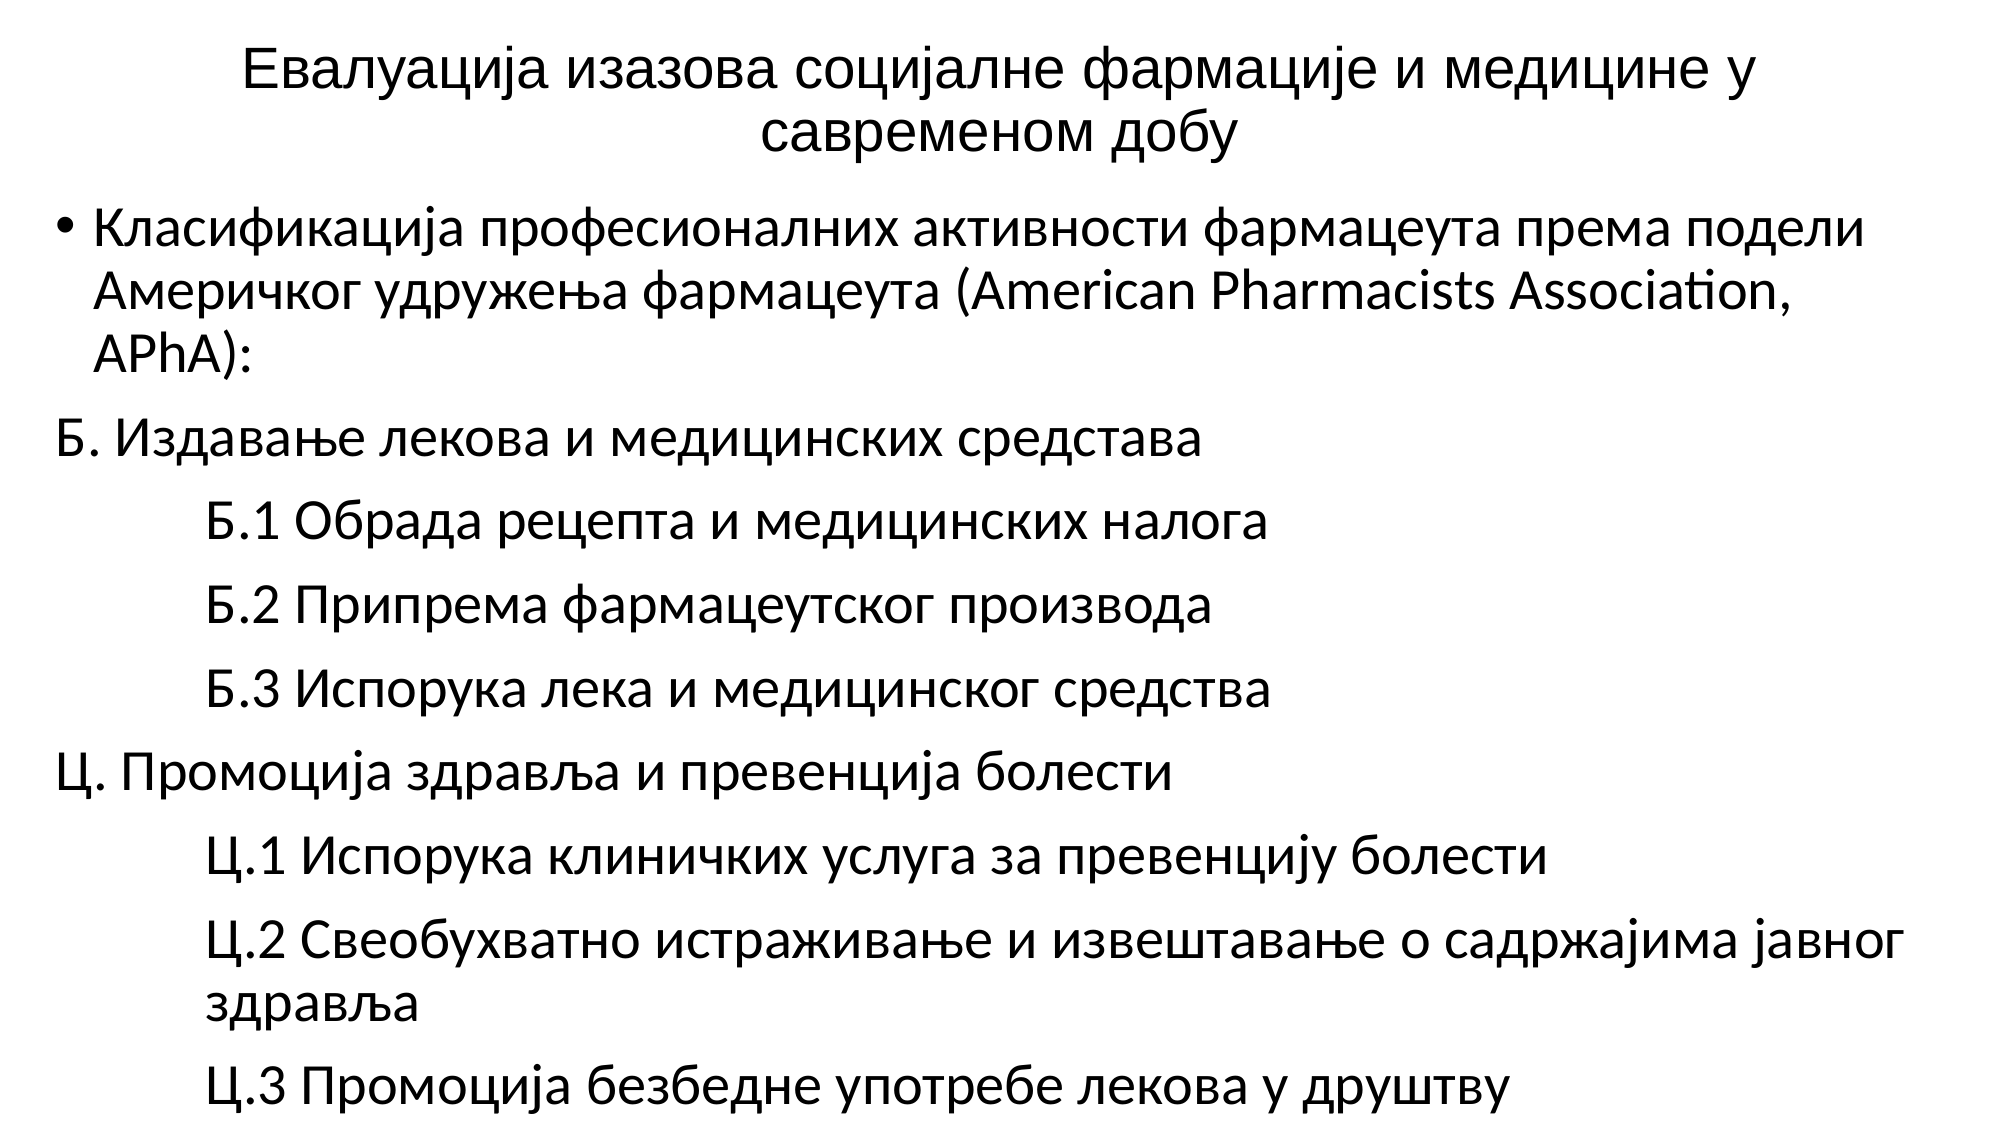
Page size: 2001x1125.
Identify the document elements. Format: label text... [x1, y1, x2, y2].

title Евалуација изазова социјалне фармације и медицине у савременом добу [137, 20, 1863, 182]
list Класификација професионалних активности фармацеута према подели Америчког удружења фармацеута (American Pharmacists Association, APhA): Б. Издавање лекова и медицинских средстава Б.1 Обрада рецепта и медицинских налога Б.2 Припрема фармацеутског производа Б.3 Испорука лека и медицинског средства Ц. Промоција здравља и превенција болести Ц.1 Испорука клиничких услуга за превенцију болести Ц.2 Свеобухватно истраживање и извештавање о садржајима јавног здравља Ц.3 Промоција безбедне употребе лекова у друштву [40, 188, 1973, 1125]
